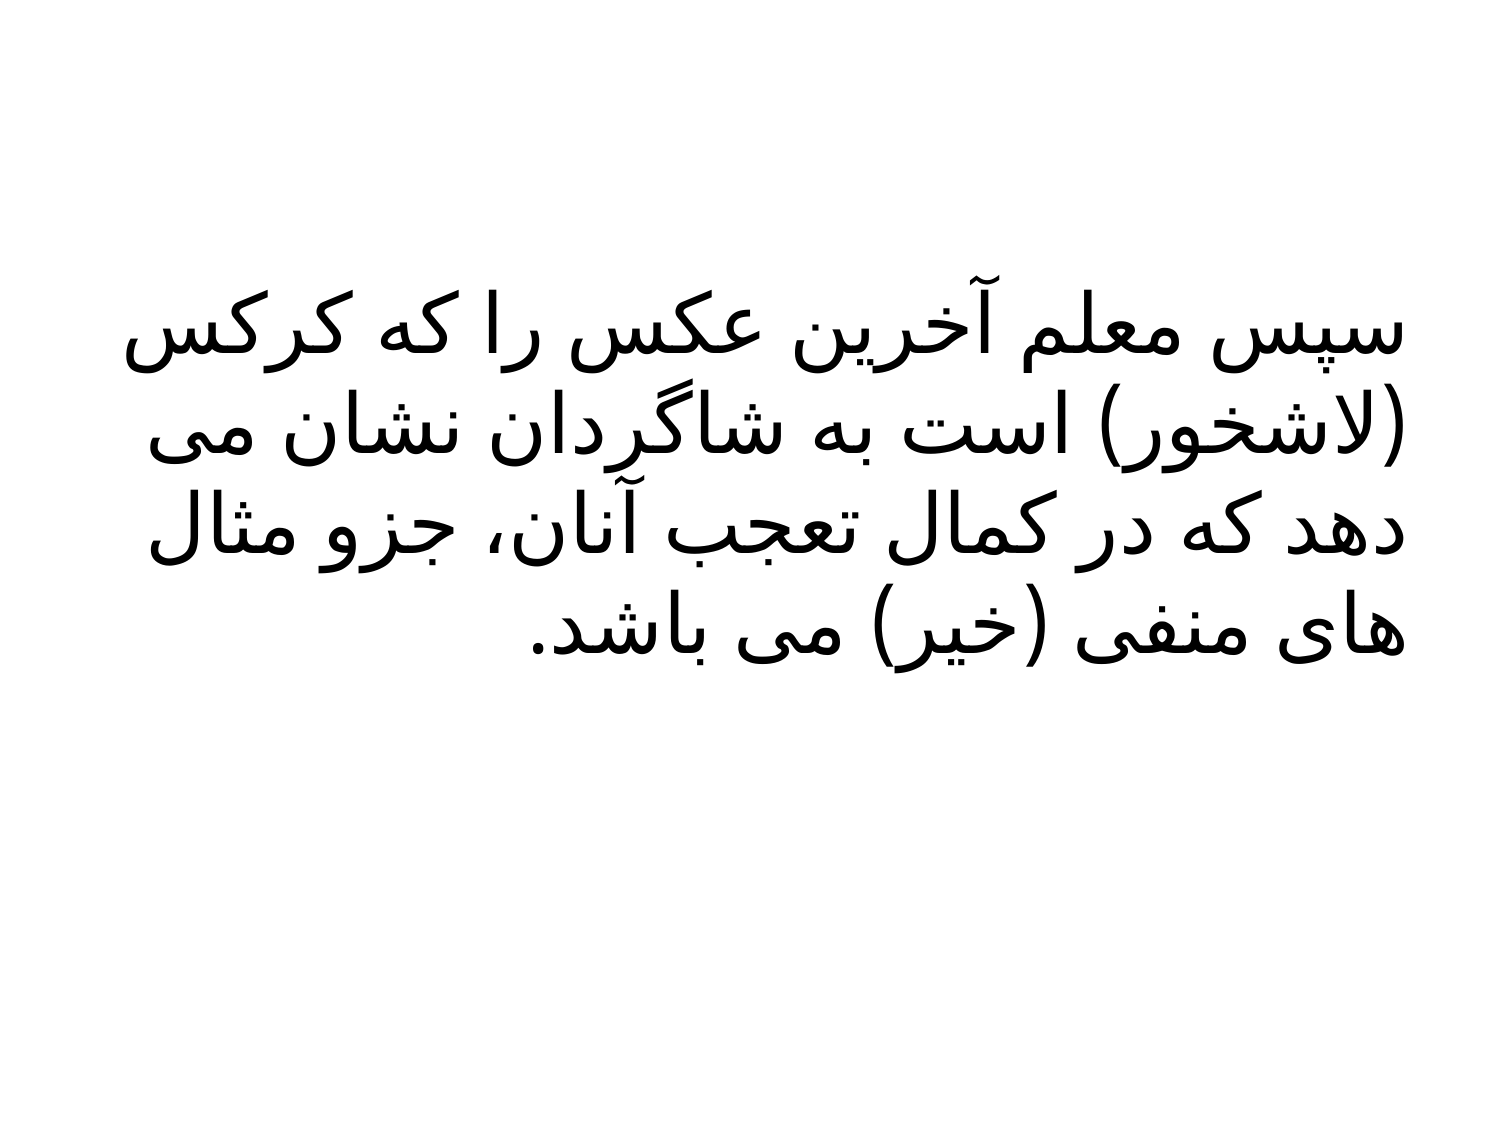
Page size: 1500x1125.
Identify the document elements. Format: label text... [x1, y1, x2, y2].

list سپس معلم آخرین عکس را که کرکس (لاشخور) است به شاگردان نشان می دهد که در کمال تعجب آنان، جزو مثال های منفی (خیر) می باشد. [75, 262, 1425, 1005]
